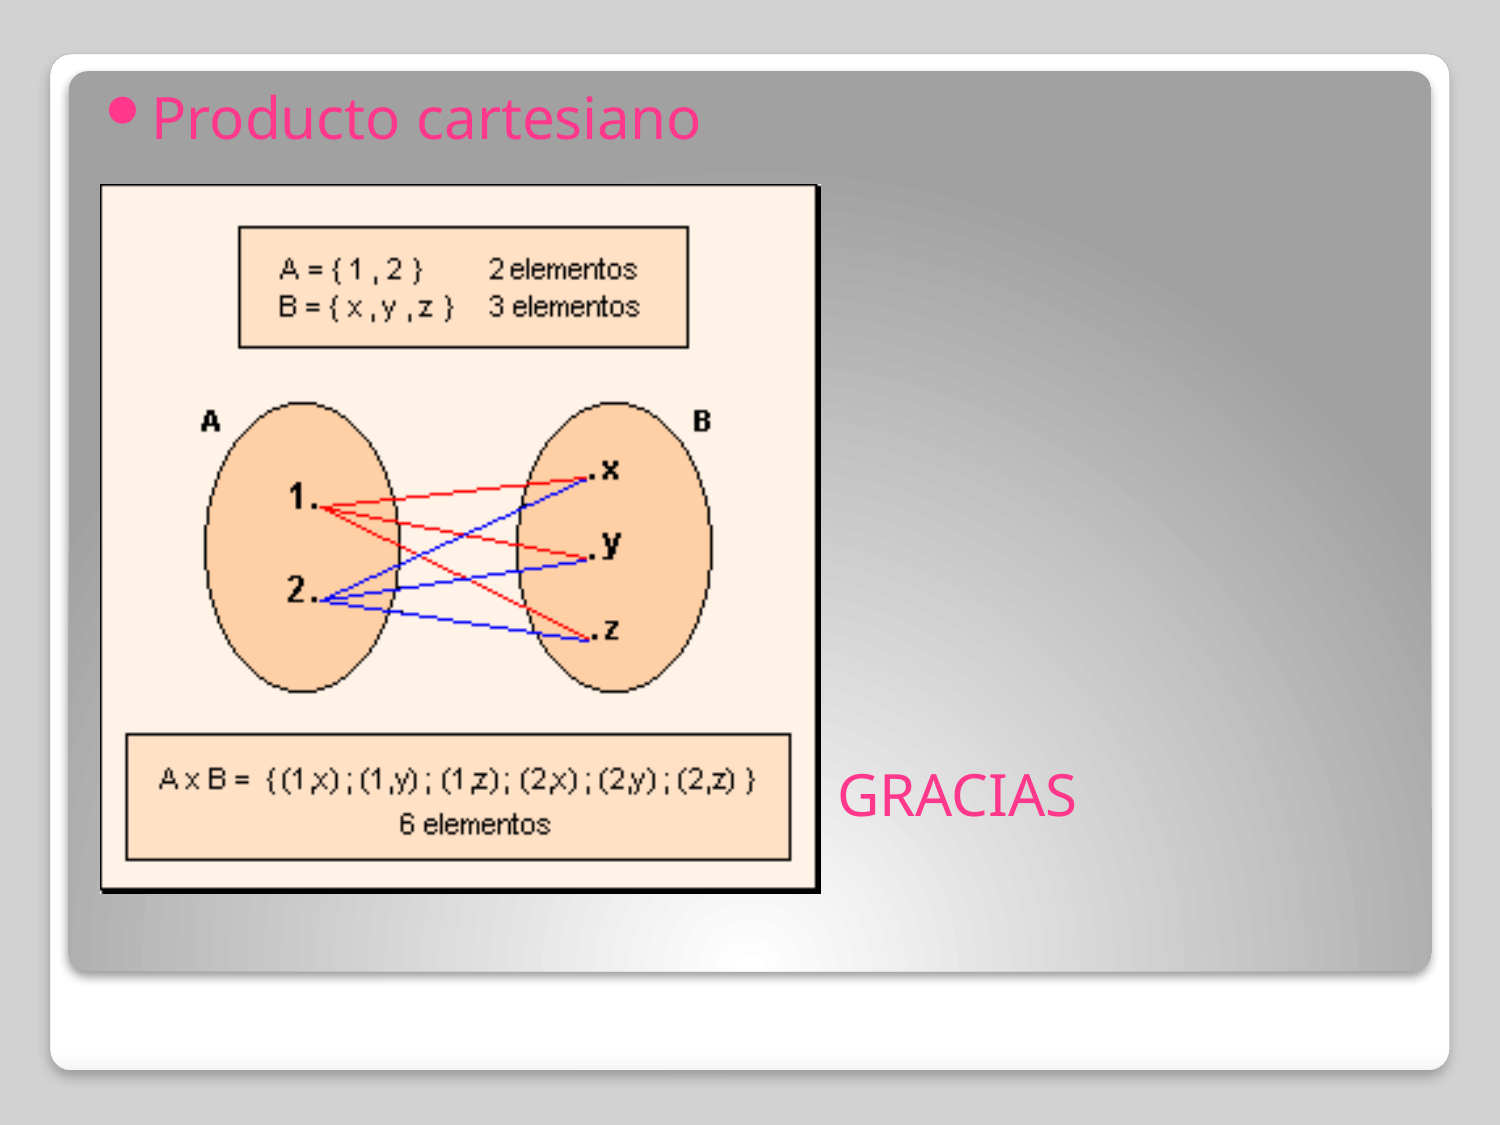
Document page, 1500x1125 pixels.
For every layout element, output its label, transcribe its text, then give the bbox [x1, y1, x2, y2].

list Producto cartesiano GRACIAS [75, 66, 1425, 1047]
picture [100, 184, 822, 895]
